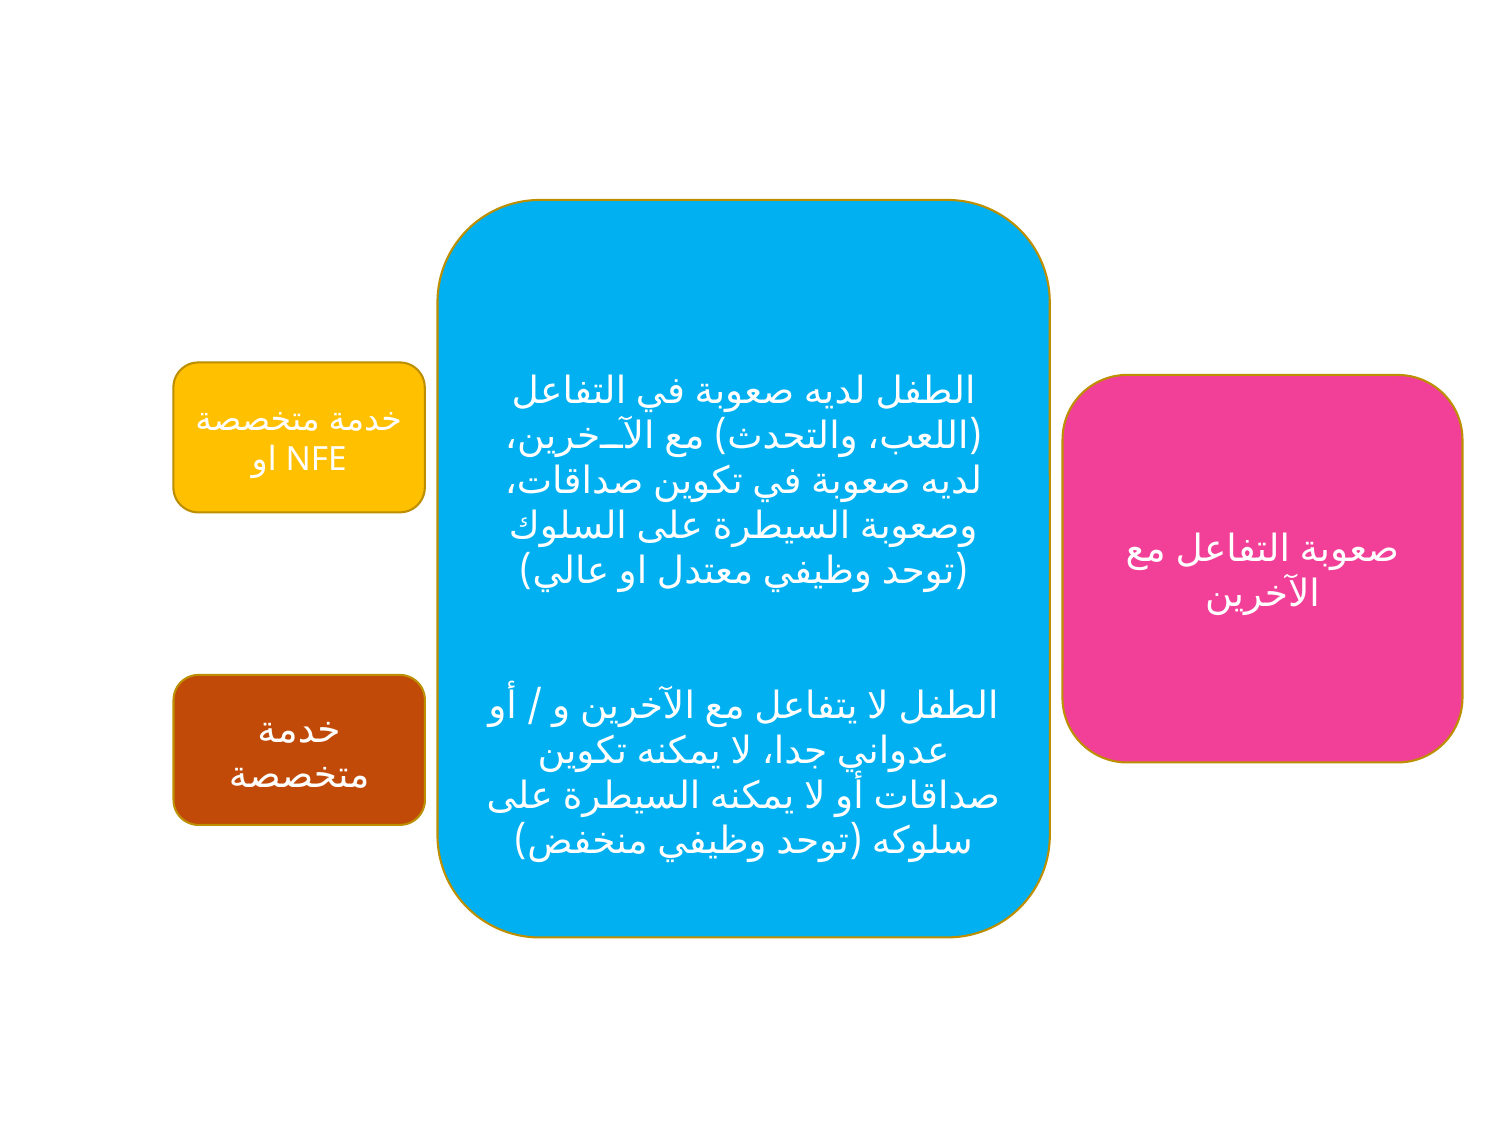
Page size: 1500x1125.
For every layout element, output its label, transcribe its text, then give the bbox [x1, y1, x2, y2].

text_box خدمة متخصصة [172, 673, 426, 826]
text_box خدمة متخصصة او NFE [172, 361, 426, 514]
text_box الطفل لديه صعوبة في التفاعل (اللعب، والتحدث) مع الآخرين، لديه صعوبة في تكوين صداقات، وصعوبة السيطرة على السلوك (توحد وظيفي معتدل او عالي) الطفل لا يتفاعل مع الآخرين و / أو عدواني جدا، لا يمكنه تكوين صداقات أو لا يمكنه السيطرة على سلوكه (توحد وظيفي منخفض) [436, 198, 1051, 939]
text_box صعوبة التفاعل مع الآخرين [1061, 373, 1464, 764]
